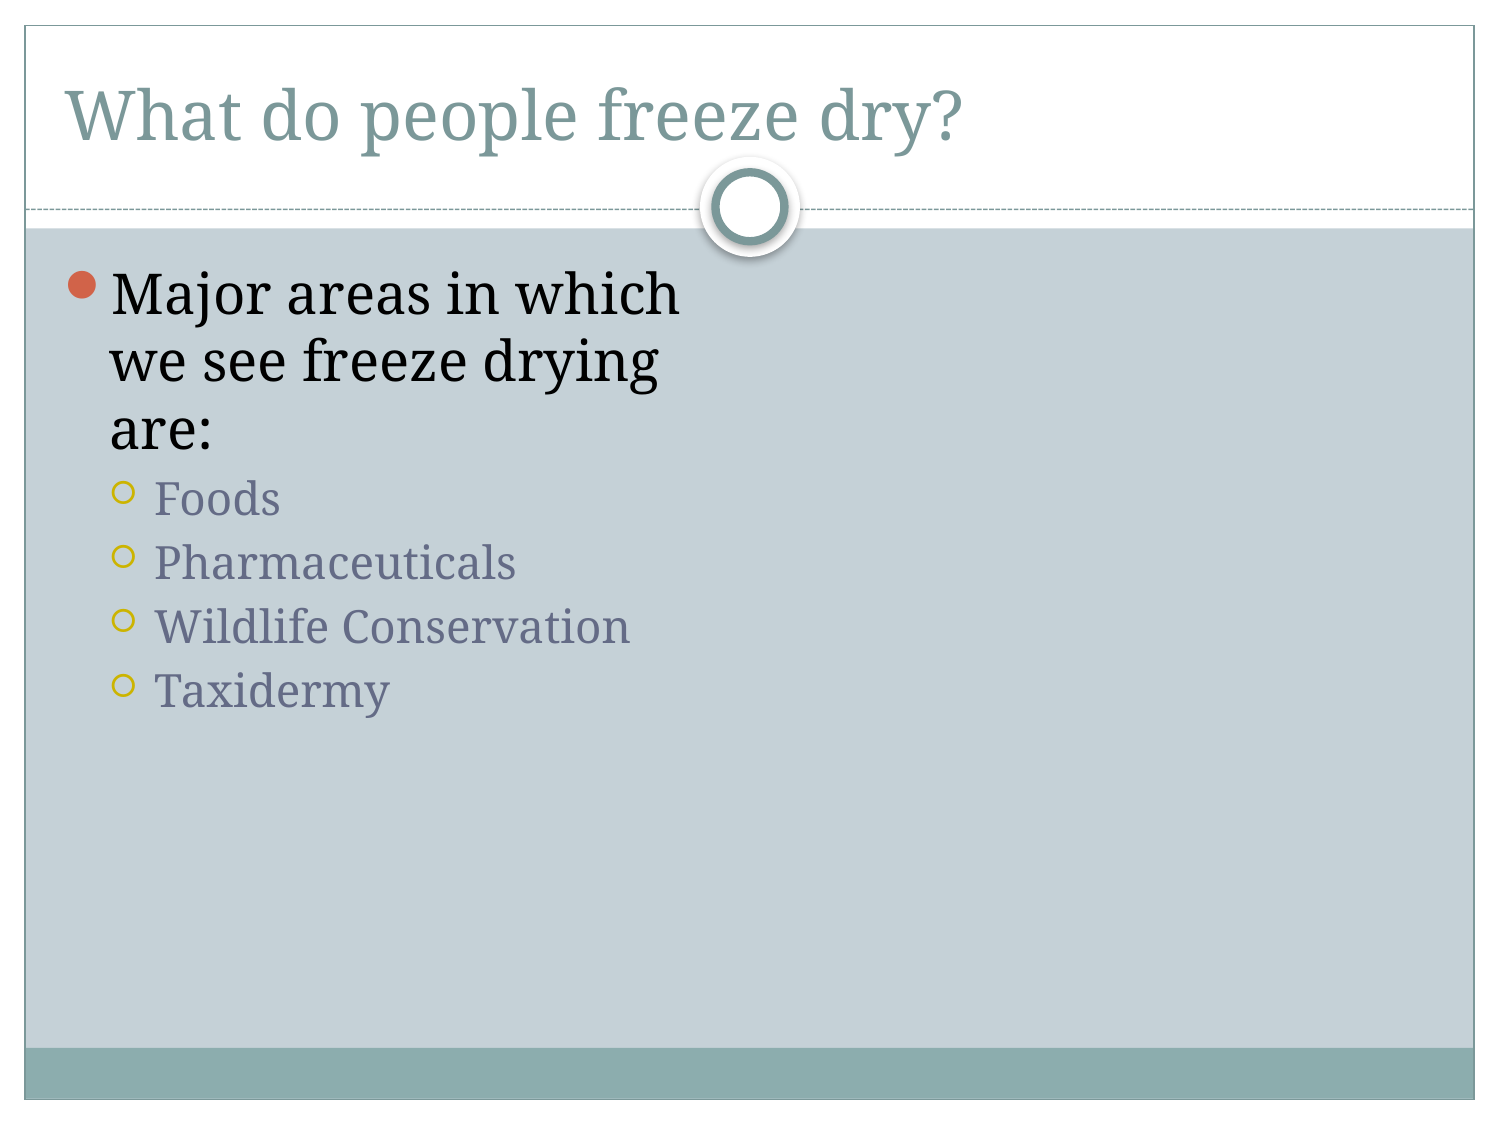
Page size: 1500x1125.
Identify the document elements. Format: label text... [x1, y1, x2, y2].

title What do people freeze dry? [49, 37, 1450, 162]
list Major areas in which we see freeze drying are: Foods Pharmaceuticals Wildlife Conservation Taxidermy [49, 250, 700, 1001]
